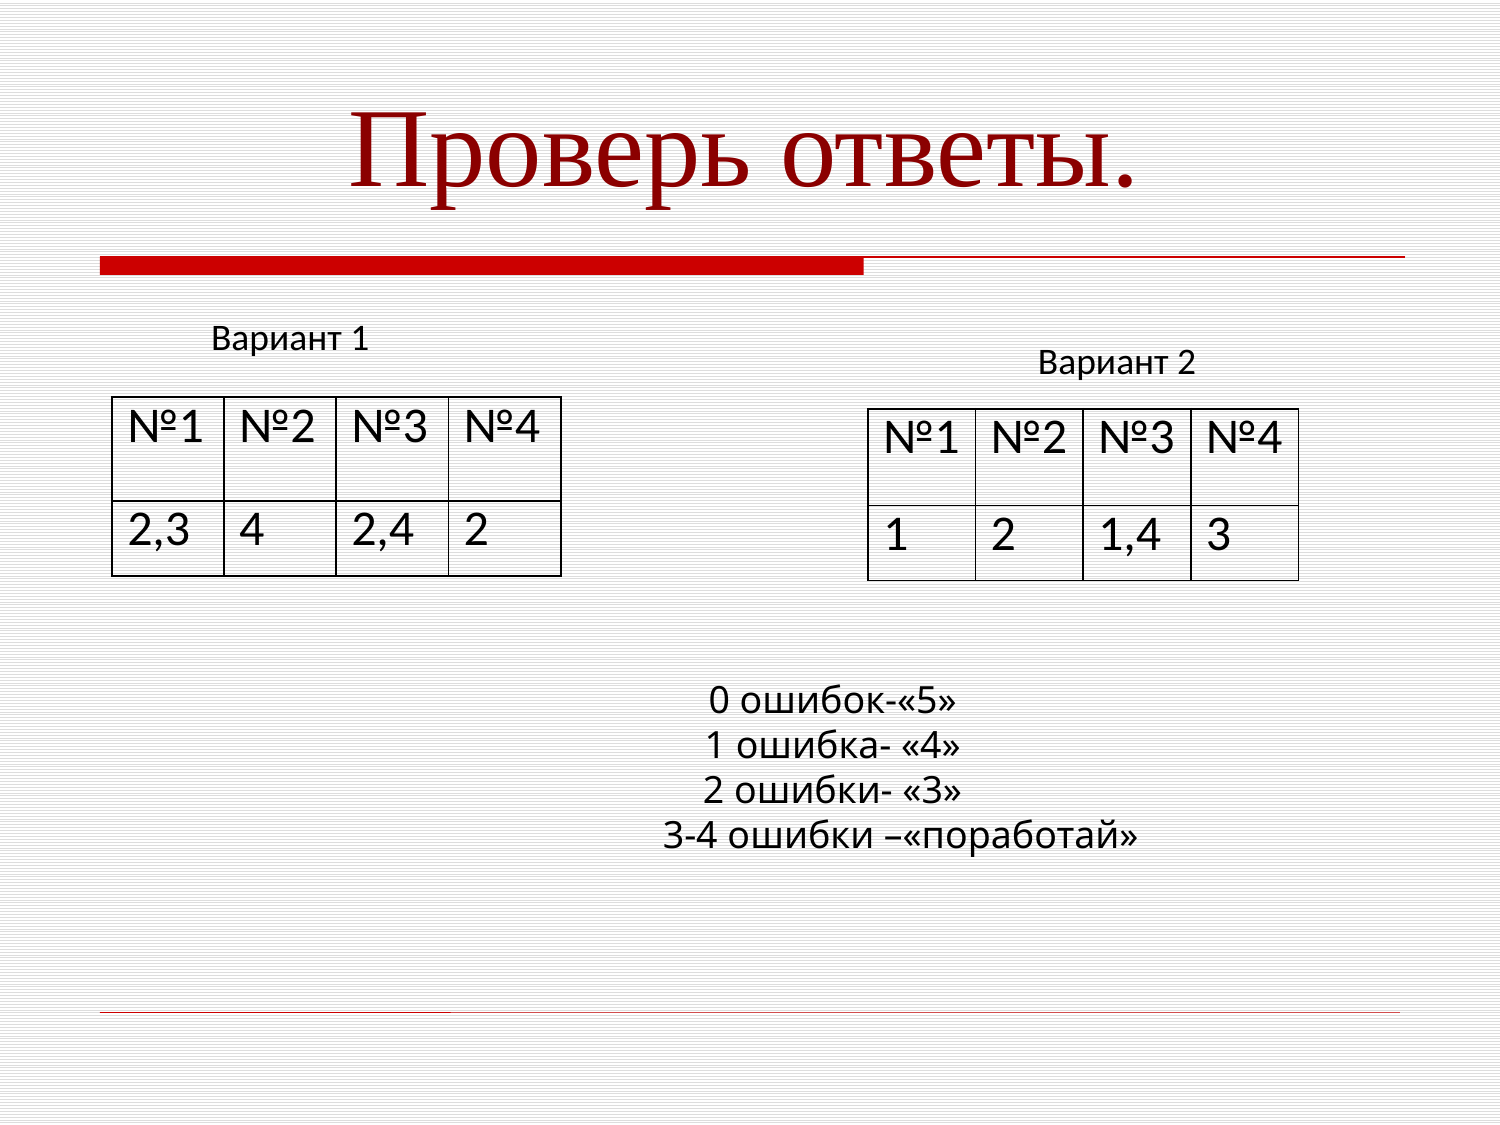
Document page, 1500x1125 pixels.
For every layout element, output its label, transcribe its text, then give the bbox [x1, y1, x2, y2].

table_header №1 [869, 410, 975, 505]
text_box Вариант 2 [1023, 329, 1212, 390]
table_header №3 [1084, 410, 1190, 505]
table_header №1 [113, 398, 223, 500]
table_cell 2 [976, 506, 1082, 580]
table_cell 1,4 [1084, 506, 1190, 580]
text_box 0 ошибок-«5» 1 ошибка- «4» 2 ошибки- «3» 3-4 ошибки –«поработай» [442, 669, 1223, 864]
table_header №2 [225, 398, 335, 500]
table_cell 2,4 [337, 502, 448, 575]
table_cell 4 [225, 502, 335, 575]
table_header №3 [337, 398, 448, 500]
table_cell 2,3 [113, 502, 223, 575]
table_cell 1 [869, 506, 975, 580]
table_header №4 [1192, 410, 1298, 505]
text_box Проверь ответы. [218, 66, 1270, 217]
table_header №4 [449, 398, 560, 500]
table_header №2 [976, 410, 1082, 505]
table_cell 2 [449, 502, 560, 575]
text_box Вариант 1 [196, 305, 385, 366]
table_cell 3 [1192, 506, 1298, 580]
